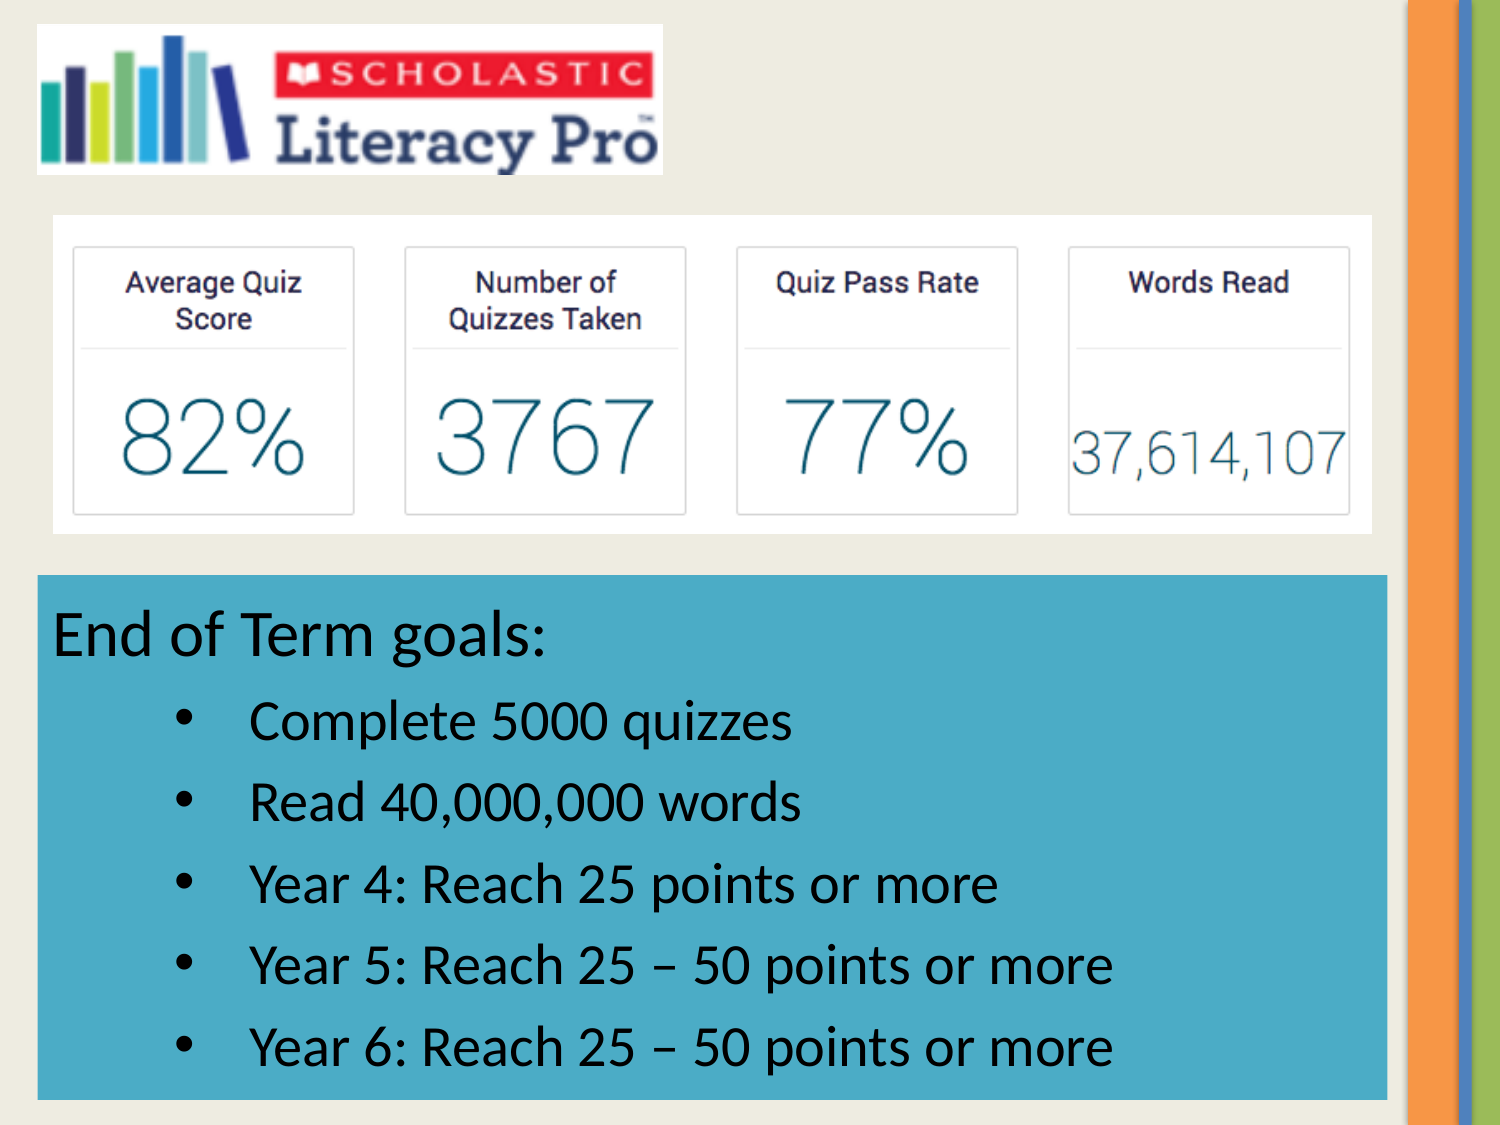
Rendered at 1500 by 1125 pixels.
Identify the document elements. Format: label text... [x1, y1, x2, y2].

picture [52, 215, 1373, 535]
picture [37, 24, 663, 175]
list End of Term goals: Complete 5000 quizzes Read 40,000,000 words Year 4: Reach 25 points or more Year 5: Reach 25 – 50 points or more Year 6: Reach 25 – 50 points or more [37, 575, 1388, 1100]
